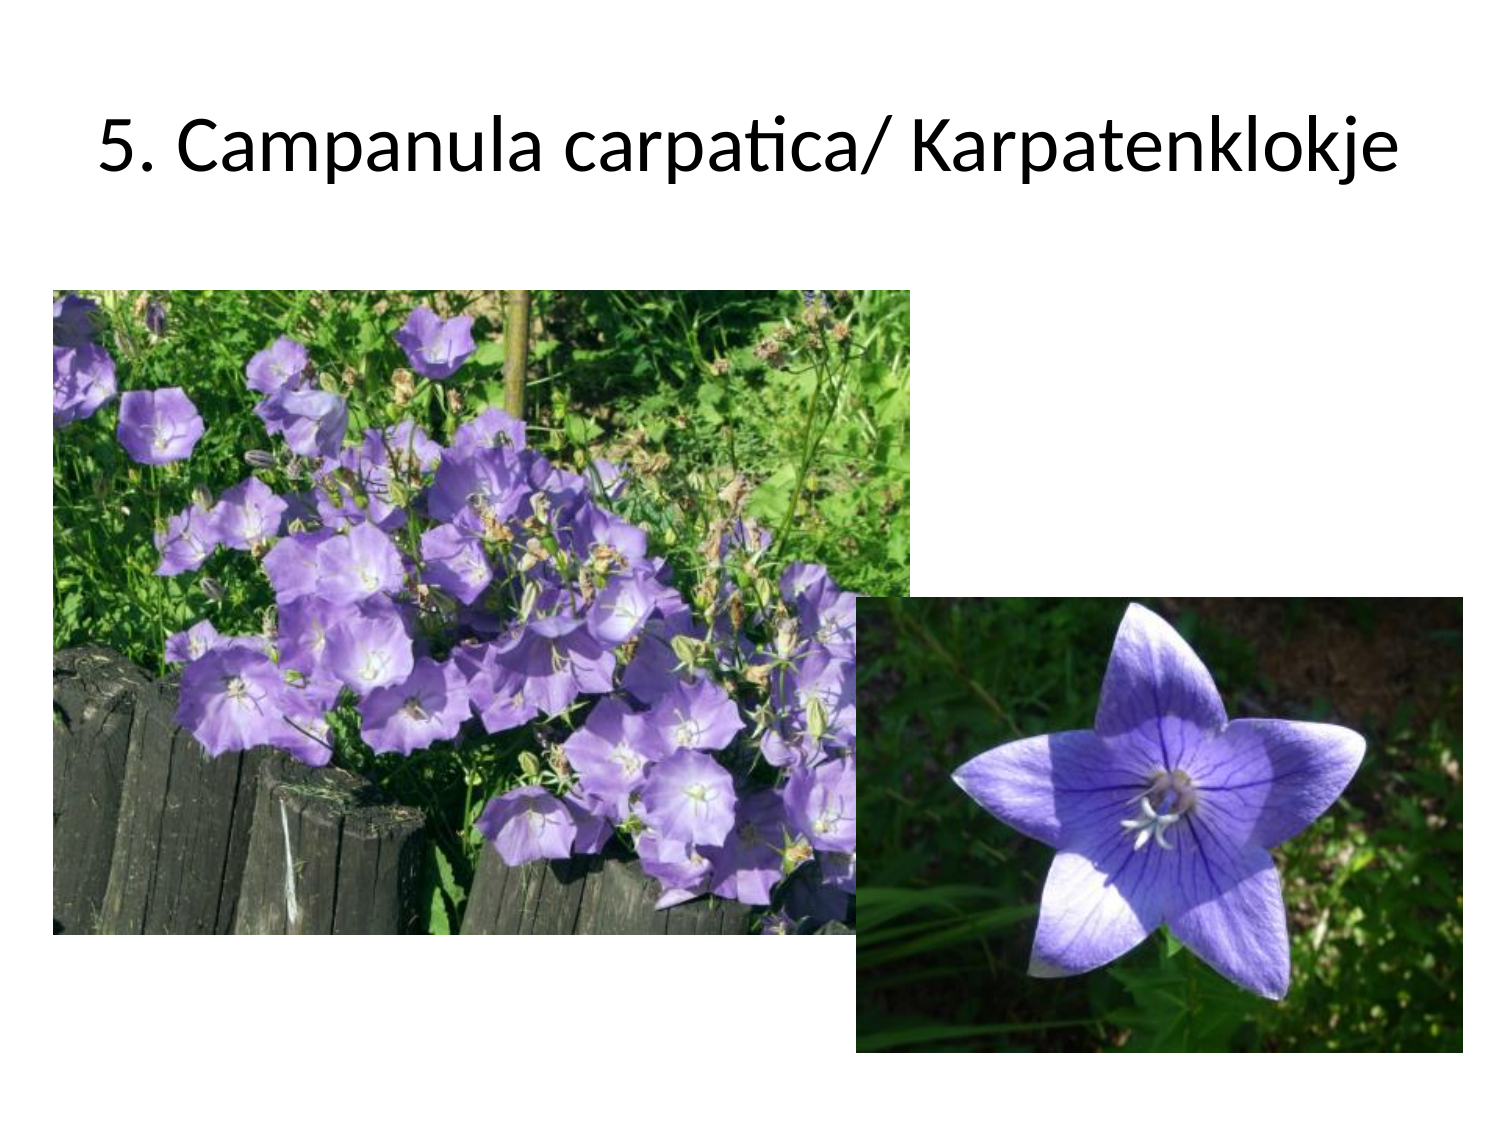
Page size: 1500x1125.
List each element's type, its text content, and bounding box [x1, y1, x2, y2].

title 5. Campanula carpatica/ Karpatenklokje [75, 45, 1425, 233]
picture [52, 290, 1463, 1053]
